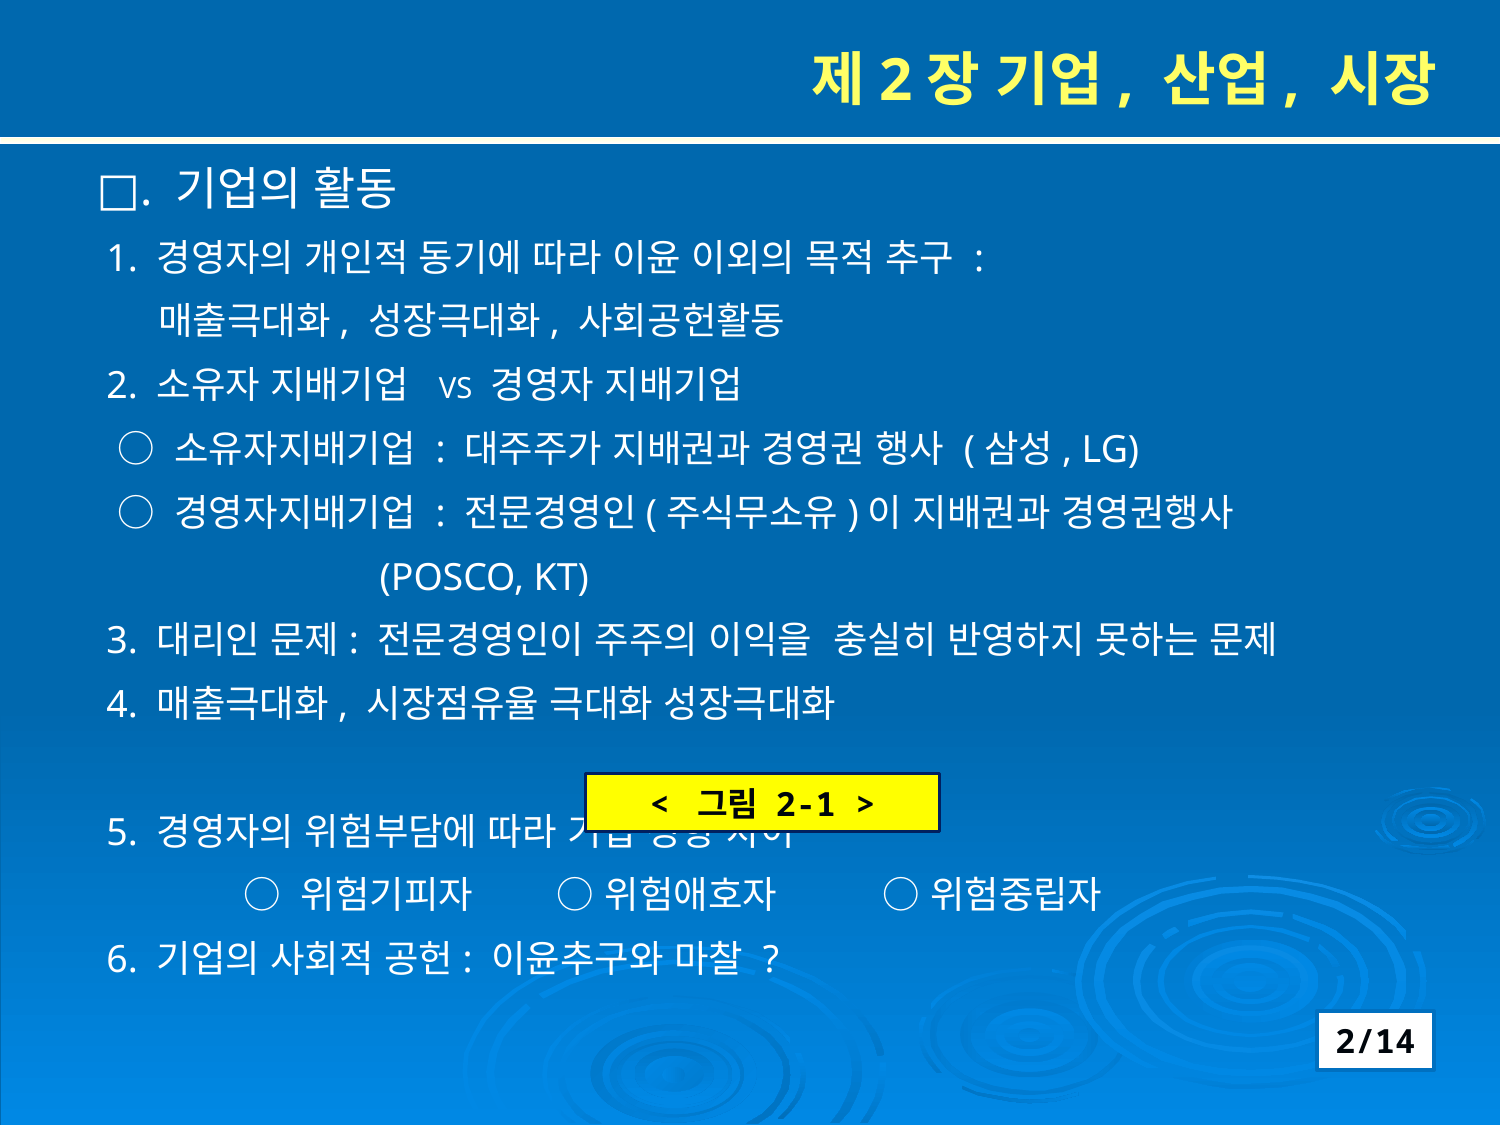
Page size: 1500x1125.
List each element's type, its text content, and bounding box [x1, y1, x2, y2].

text_box □. 기업의 활동 1. 경영자의 개인적 동기에 따라 이윤 이외의 목적 추구 : 매출극대화, 성장극대화, 사회공헌활동 2. 소유자 지배기업 VS 경영자 지배기업 ○ 소유자지배기업 : 대주주가 지배권과 경영권 행사 (삼성, LG) ○ 경영자지배기업 : 전문경영인(주식무소유)이 지배권과 경영권행사 (POSCO, KT) 3. 대리인 문제: 전문경영인이 주주의 이익을 충실히 반영하지 못하는 문제 4. 매출극대화, 시장점유율 극대화 성장극대화 5. 경영자의 위험부담에 따라 기업 성향 차이 ○ 위험기피자 ○ 위험애호자 ○ 위험중립자 6. 기업의 사회적 공헌: 이윤추구와 마찰 ? [81, 152, 1430, 1079]
text_box < 그림 2-1 > [584, 771, 942, 834]
text_box 2/14 [1315, 1009, 1436, 1072]
text_box [0, 137, 1500, 144]
text_box 제2장 기업, 산업, 시장 [796, 35, 1466, 120]
